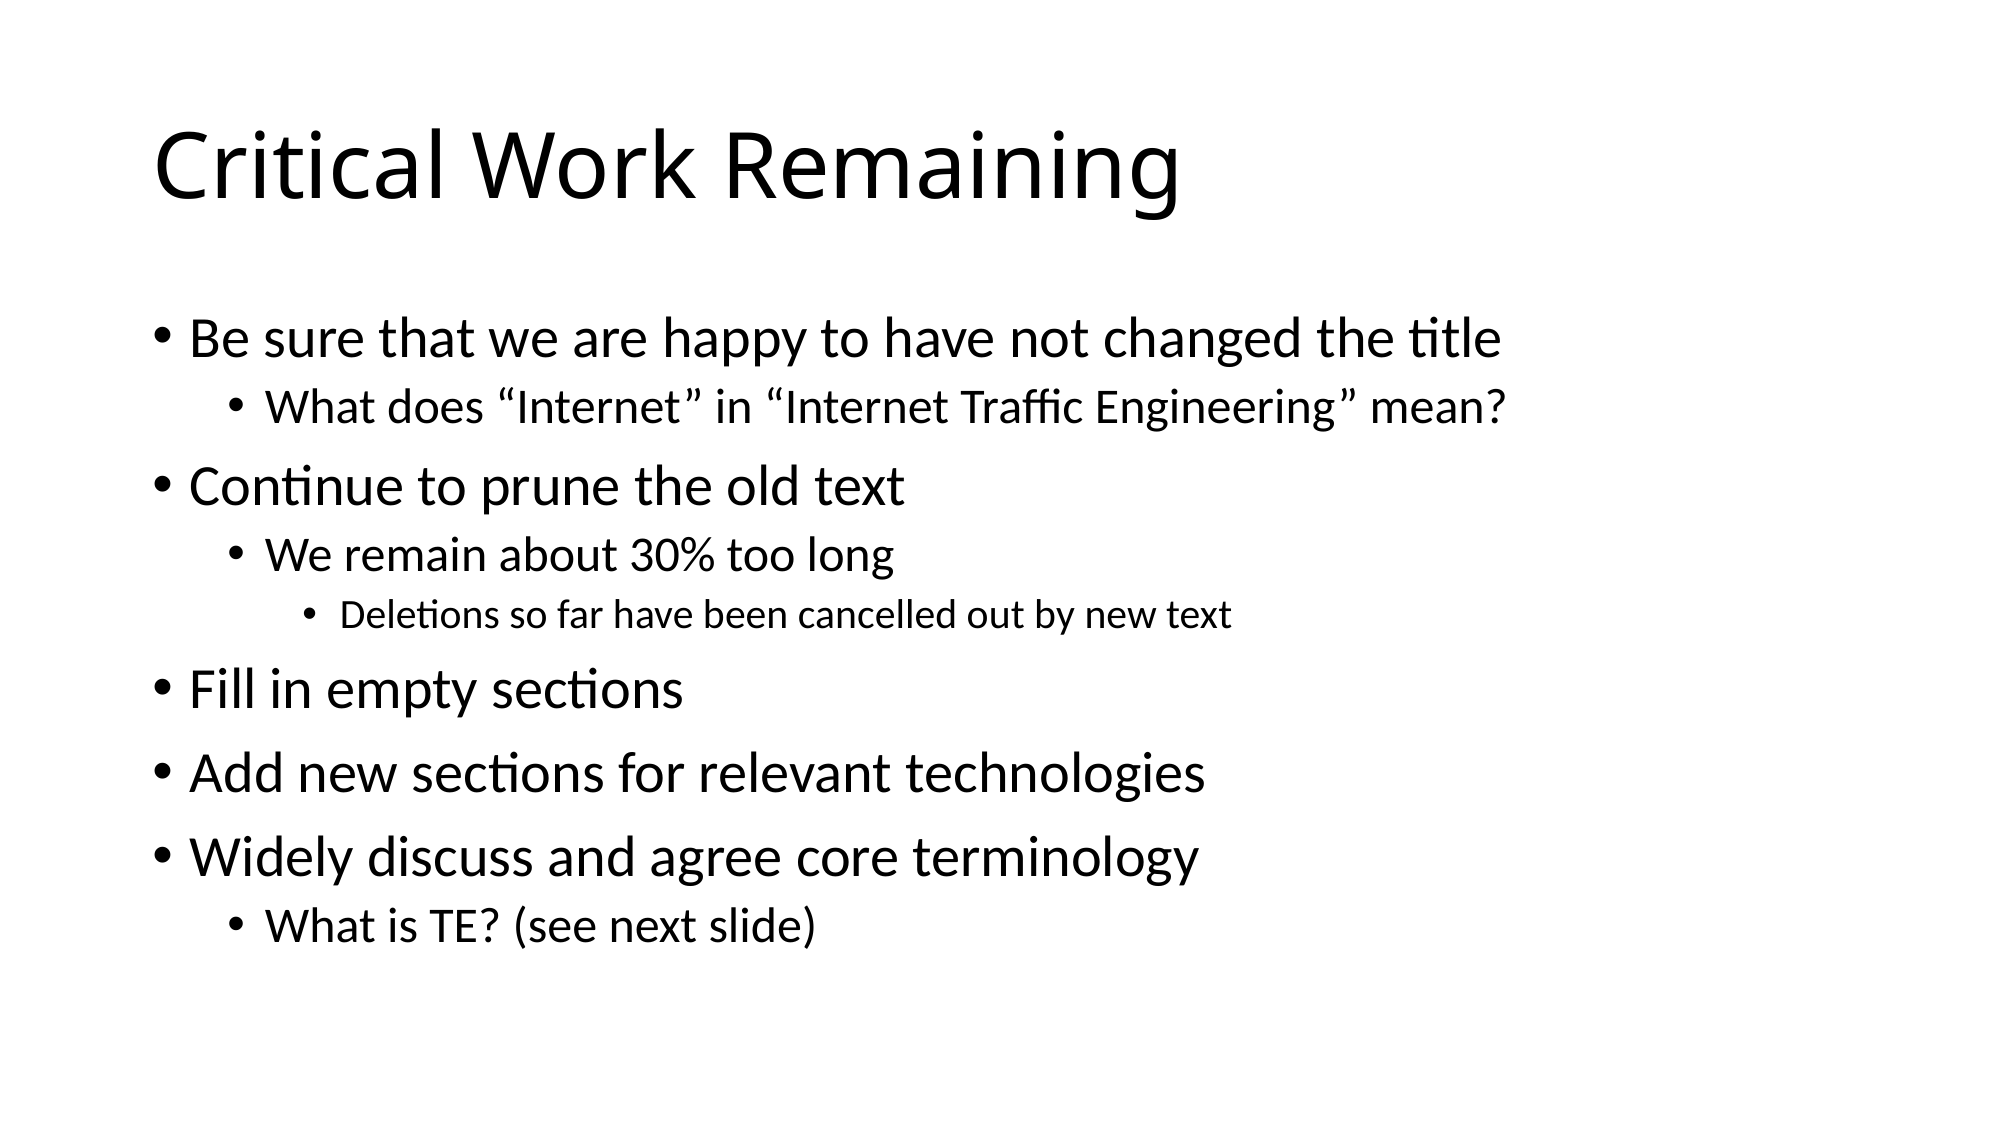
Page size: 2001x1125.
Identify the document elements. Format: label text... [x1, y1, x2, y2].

list Be sure that we are happy to have not changed the title What does “Internet” in “Internet Traffic Engineering” mean? Continue to prune the old text We remain about 30% too long Deletions so far have been cancelled out by new text Fill in empty sections Add new sections for relevant technologies Widely discuss and agree core terminology What is TE? (see next slide) [137, 299, 1863, 1014]
title Critical Work Remaining [137, 59, 1863, 278]
